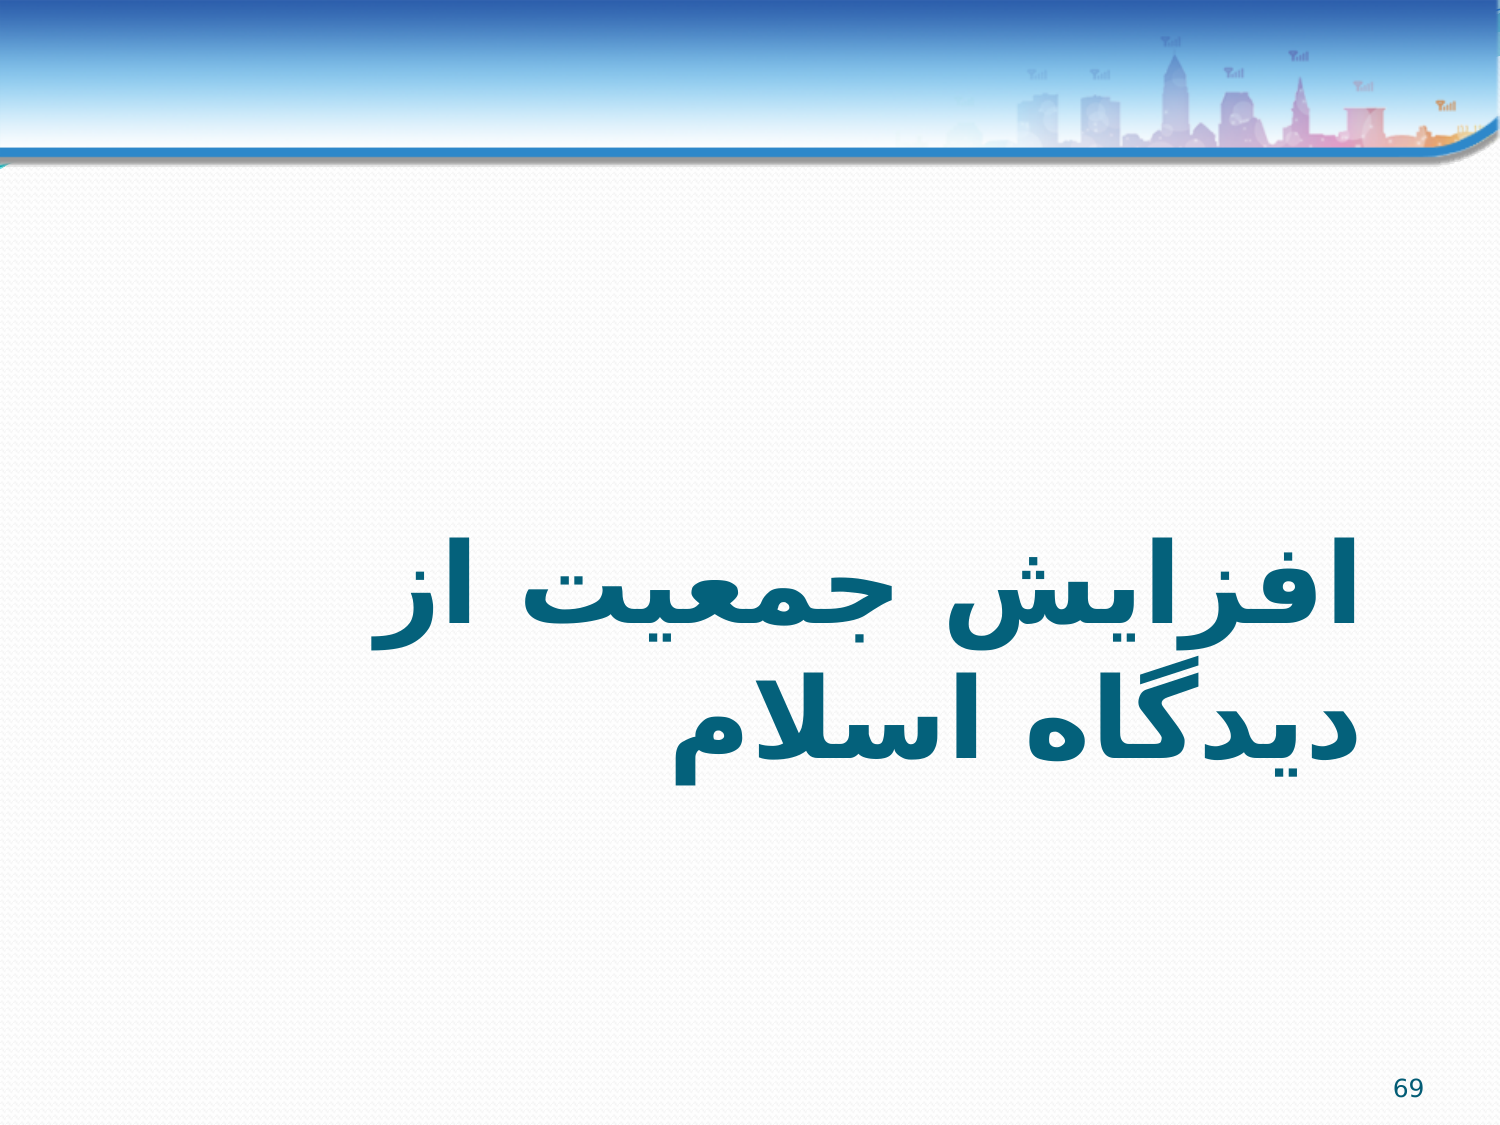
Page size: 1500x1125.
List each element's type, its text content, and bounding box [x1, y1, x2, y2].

slide_number 69 [1299, 1042, 1425, 1103]
picture [0, 0, 1500, 220]
text_box افزایش جمعیت از دیدگاه اسلام [76, 503, 1365, 804]
